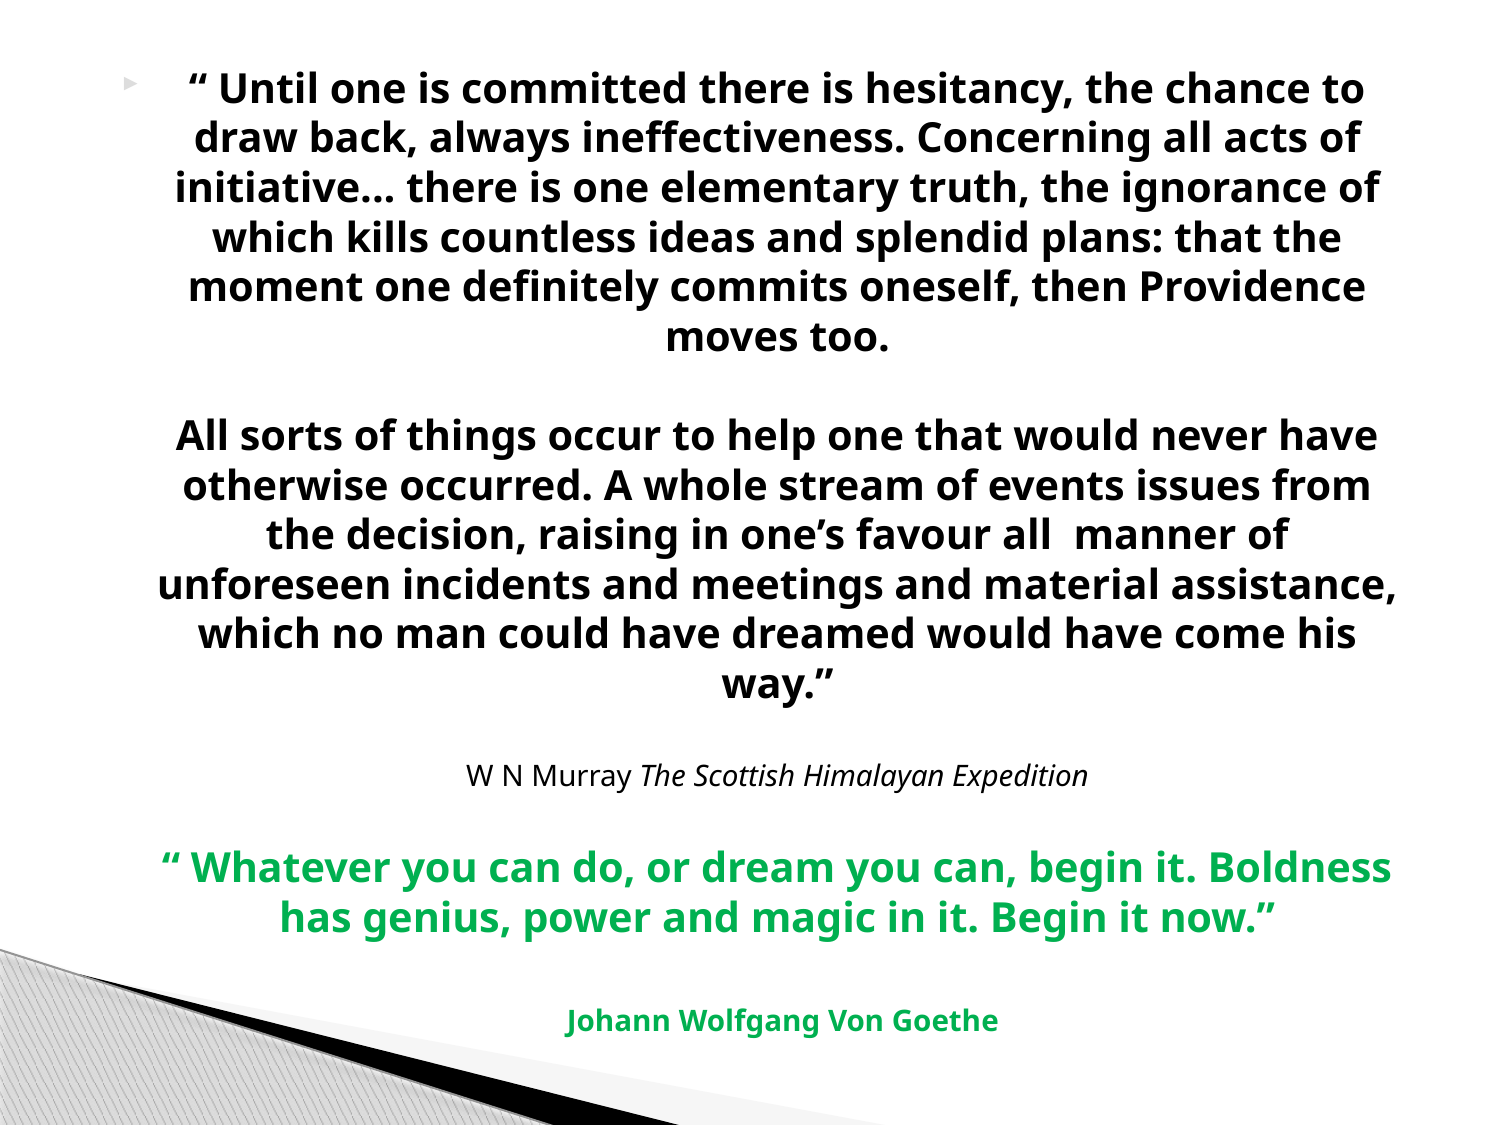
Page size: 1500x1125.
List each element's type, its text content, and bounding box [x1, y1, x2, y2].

list “ Until one is committed there is hesitancy, the chance to draw back, always ineffectiveness. Concerning all acts of initiative... there is one elementary truth, the ignorance of which kills countless ideas and splendid plans: that the moment one definitely commits oneself, then Providence moves too. All sorts of things occur to help one that would never have otherwise occurred. A whole stream of events issues from the decision, raising in one’s favour all manner of unforeseen incidents and meetings and material assistance, which no man could have dreamed would have come his way.” W N Murray The Scottish Himalayan Expedition “ Whatever you can do, or dream you can, begin it. Boldness has genius, power and magic in it. Begin it now.” Johann Wolfgang Von Goethe [75, 54, 1425, 1059]
